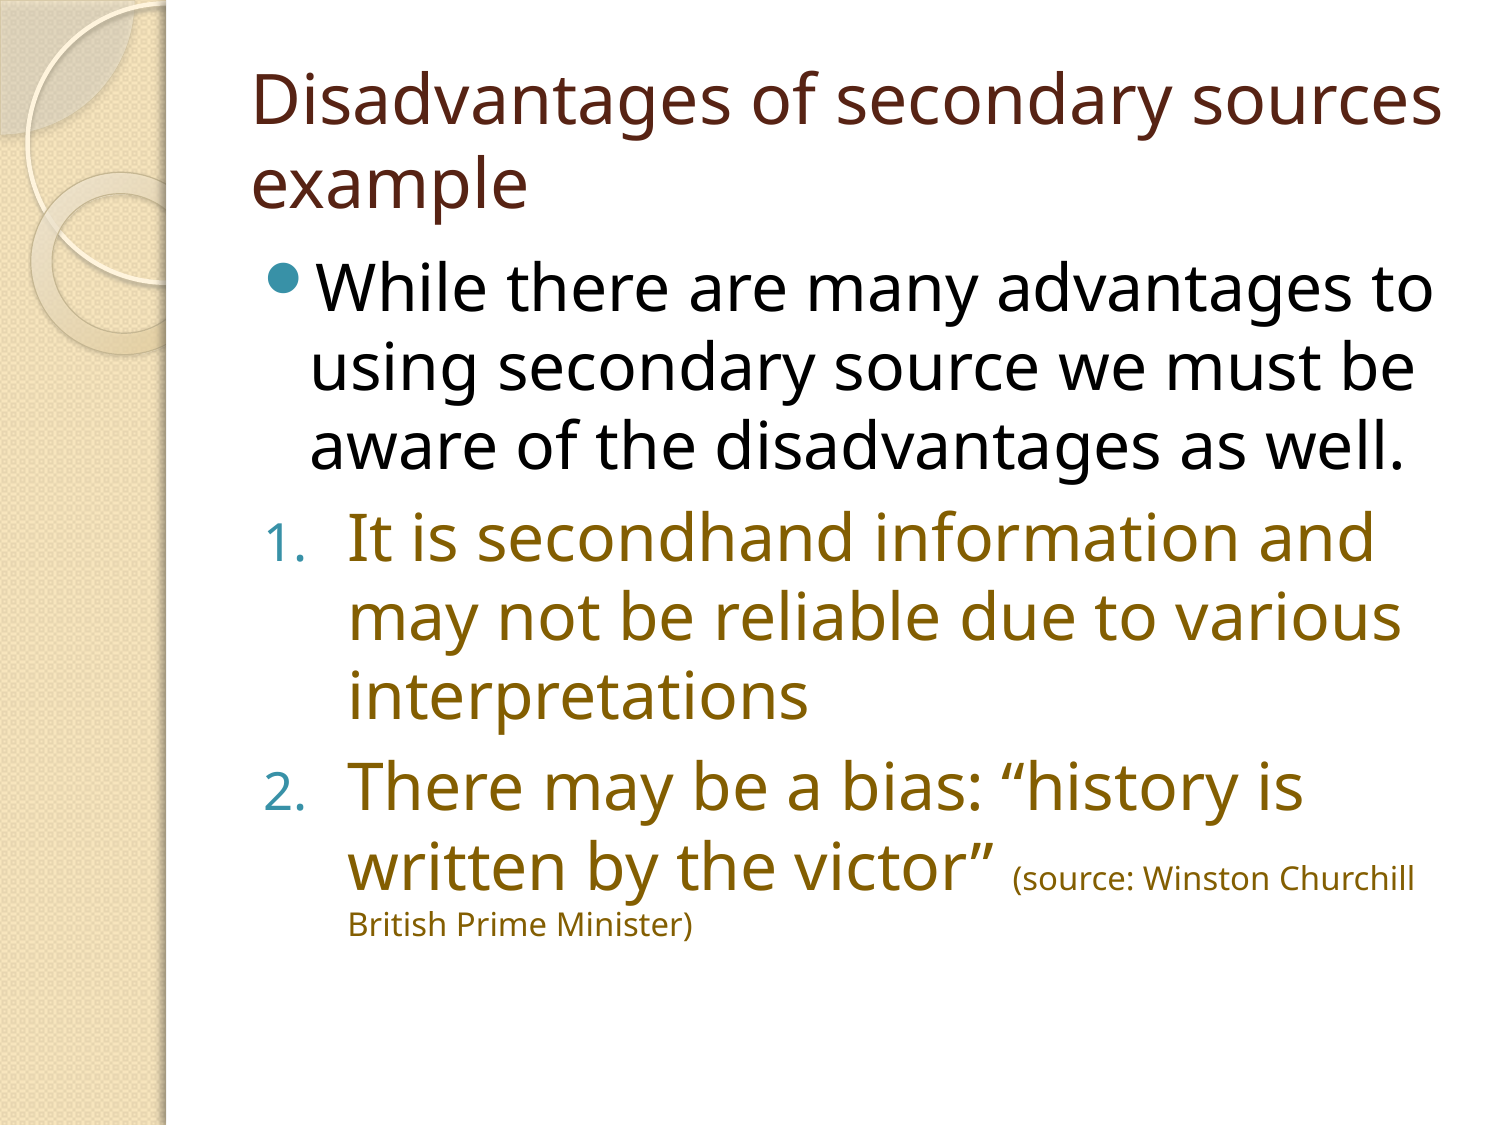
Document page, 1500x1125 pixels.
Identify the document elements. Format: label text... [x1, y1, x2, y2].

title Disadvantages of secondary sources example [235, 45, 1466, 233]
list While there are many advantages to using secondary source we must be aware of the disadvantages as well. It is secondhand information and may not be reliable due to various interpretations There may be a bias: “history is written by the victor” (source: Winston Churchill British Prime Minister) [235, 237, 1466, 1026]
